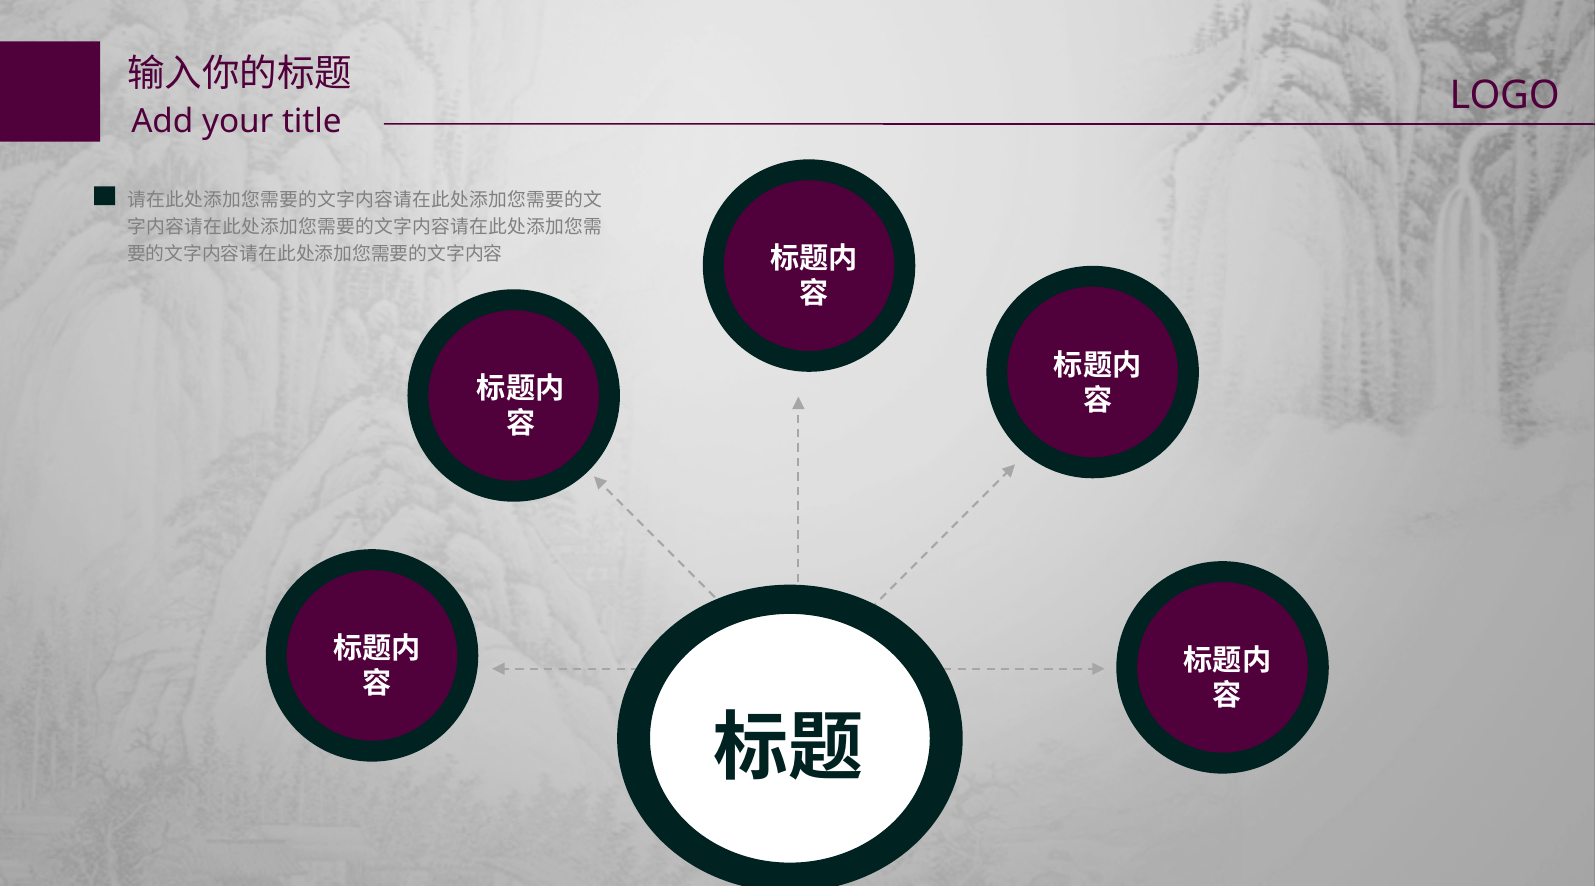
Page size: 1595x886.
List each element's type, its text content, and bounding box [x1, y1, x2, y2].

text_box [702, 159, 916, 373]
text_box [93, 185, 116, 206]
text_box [407, 288, 621, 502]
text_box 请在此处添加您需要的文字内容请在此处添加您需要的文字内容请在此处添加您需要的文字内容请在此处添加您需要的文字内容请在此处添加您需要的文字内容 [127, 183, 603, 265]
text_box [986, 265, 1200, 479]
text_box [265, 548, 479, 762]
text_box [1116, 560, 1330, 774]
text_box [0, 0, 1595, 886]
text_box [616, 584, 963, 886]
